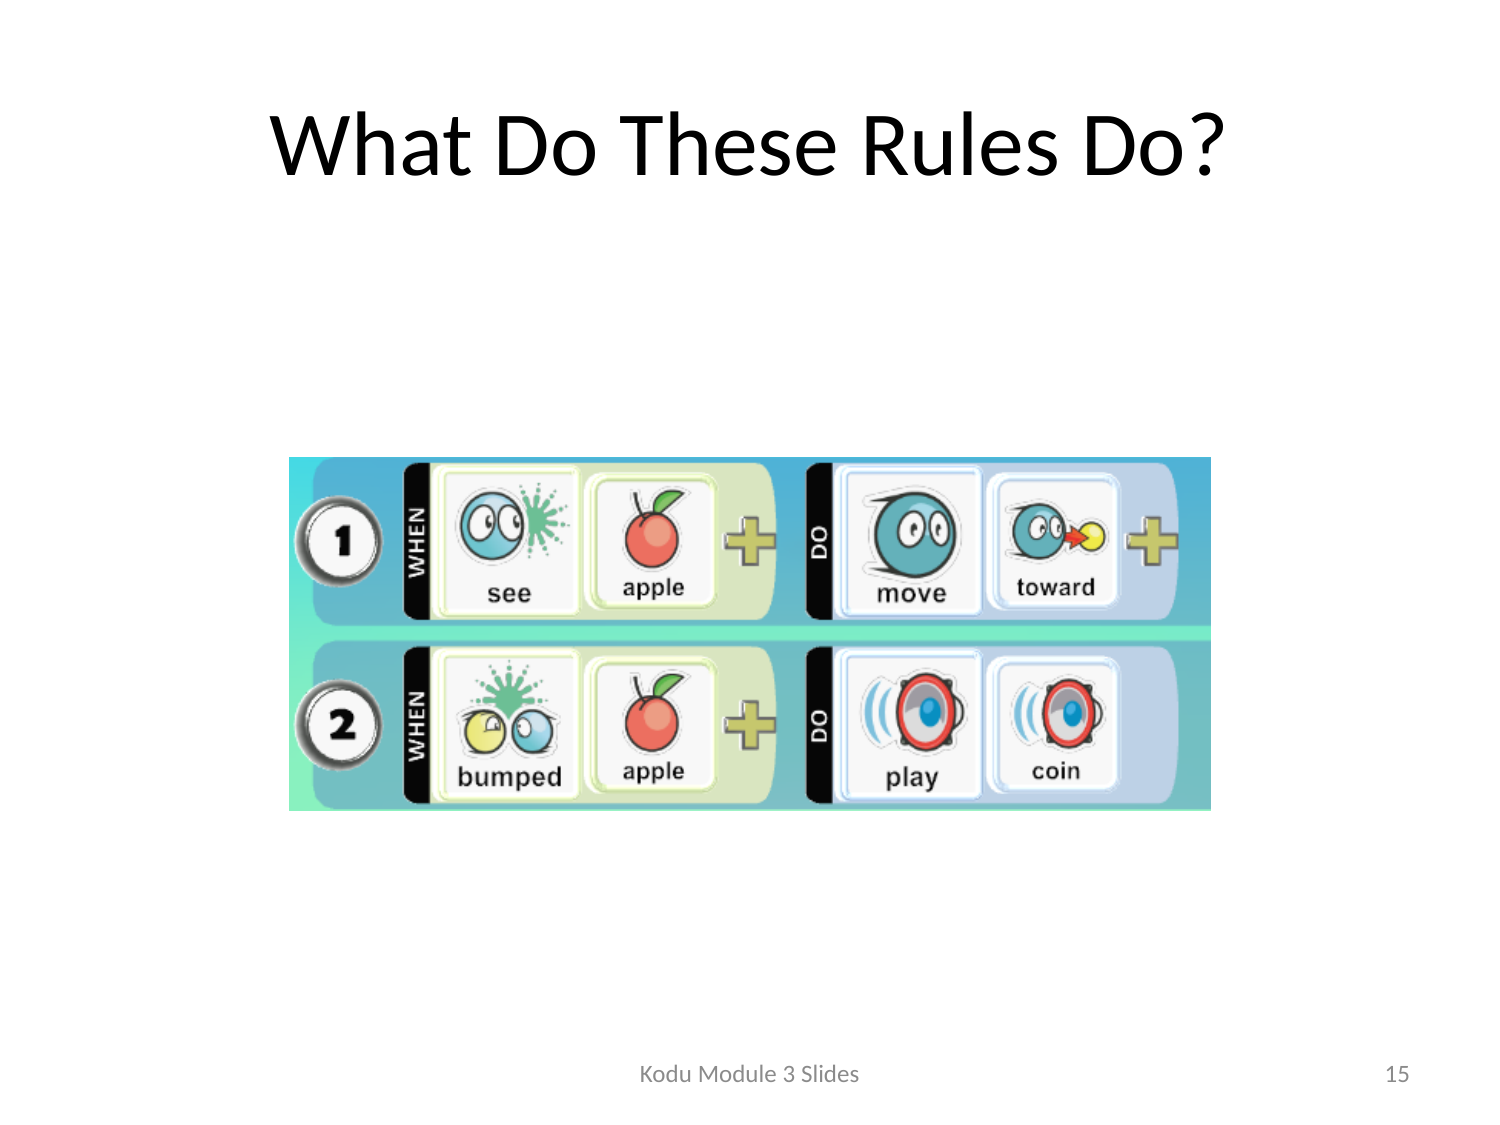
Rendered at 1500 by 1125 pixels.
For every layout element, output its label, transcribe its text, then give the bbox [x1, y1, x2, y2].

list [289, 457, 1211, 811]
title What Do These Rules Do? [75, 45, 1425, 233]
footer Kodu Module 3 Slides [512, 1042, 988, 1103]
slide_number 15 [1074, 1042, 1425, 1103]
